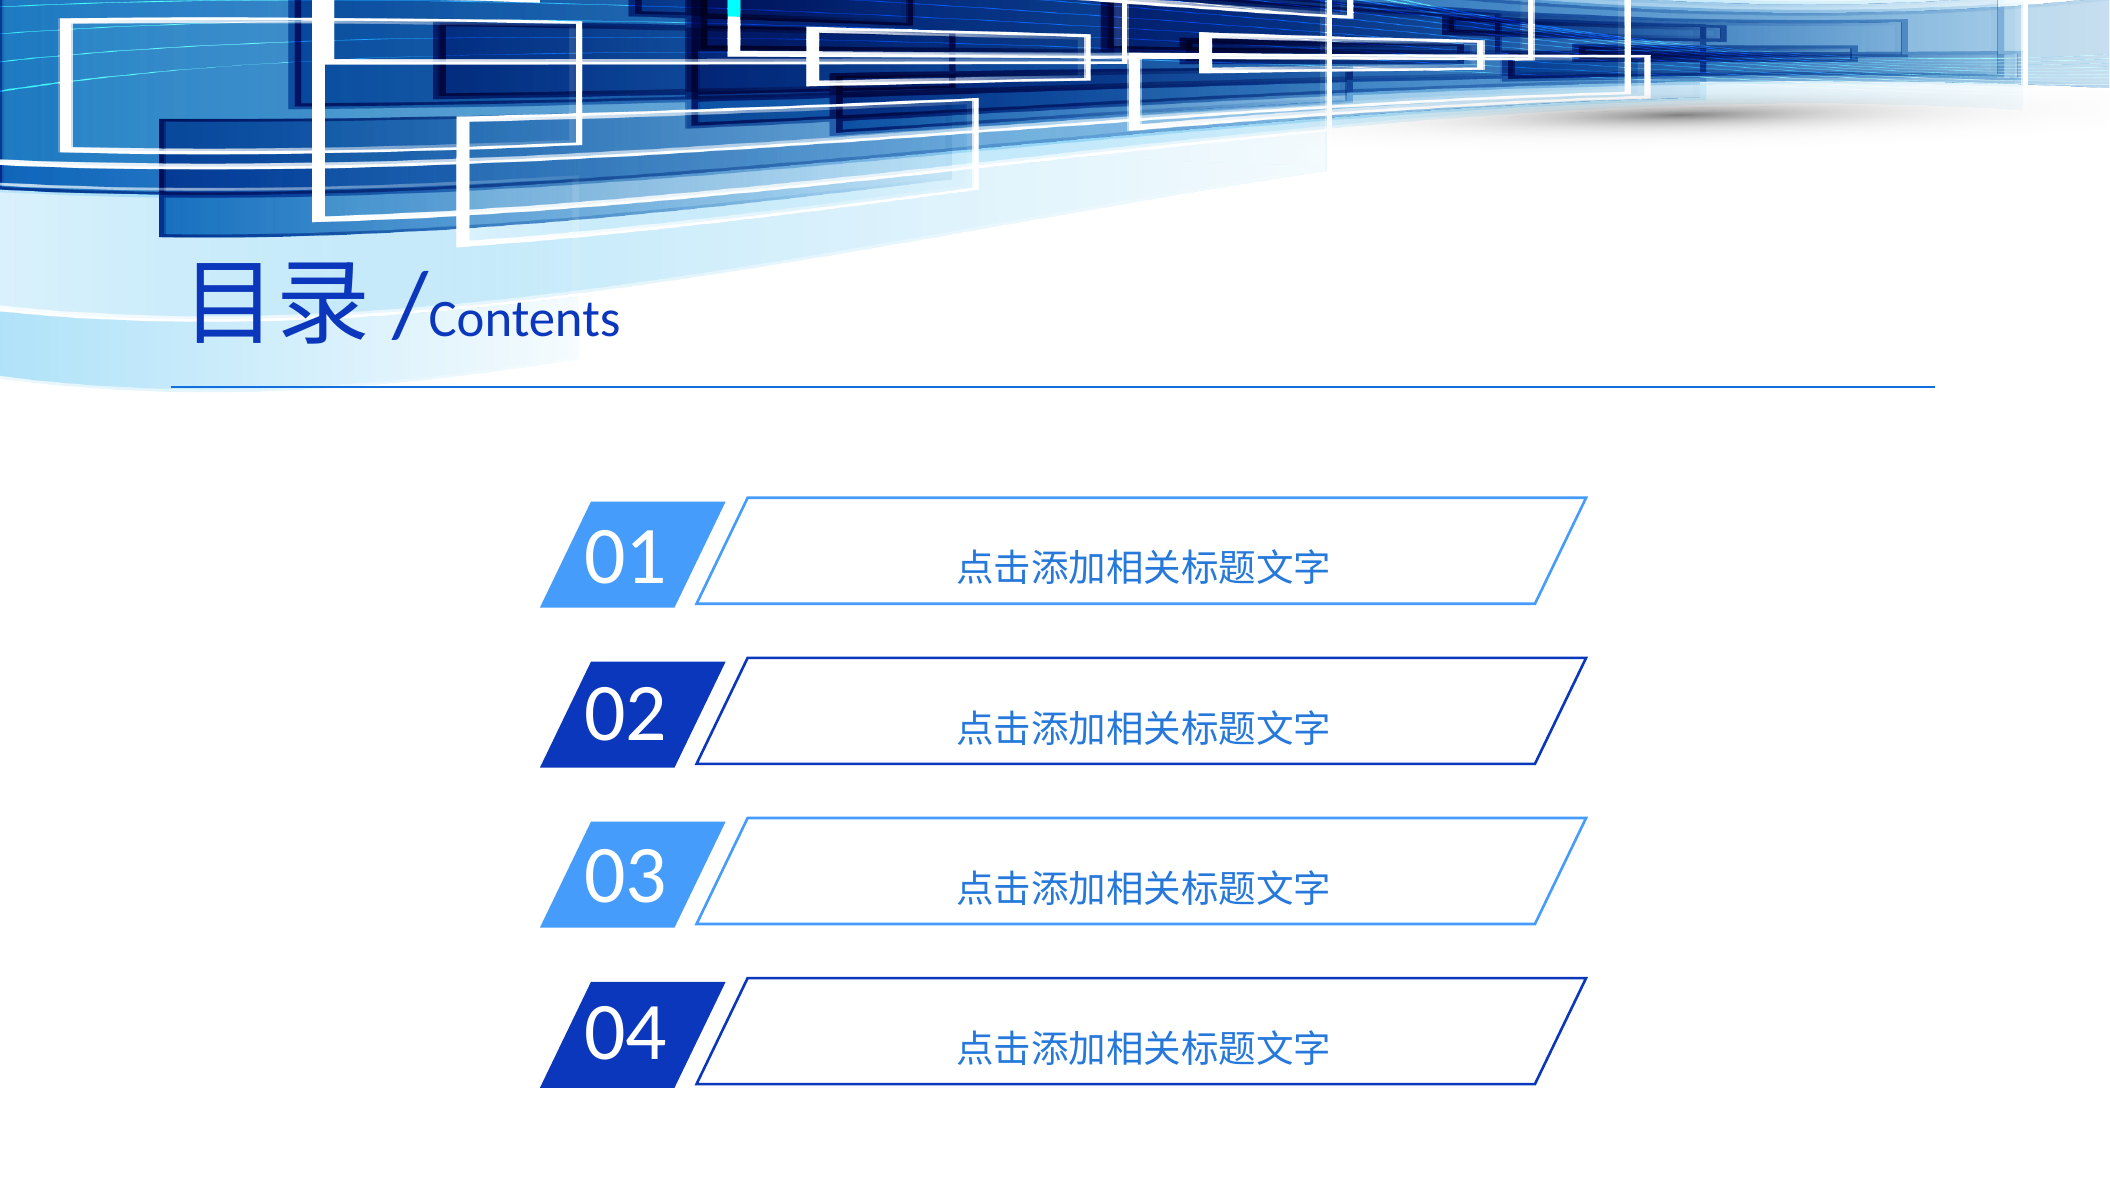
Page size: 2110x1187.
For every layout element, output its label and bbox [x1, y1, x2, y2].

text_box [696, 657, 1587, 764]
text_box [696, 817, 1587, 924]
text_box [696, 497, 1587, 604]
text_box [539, 494, 747, 610]
text_box [539, 813, 747, 928]
text_box [539, 970, 747, 1088]
picture [0, 0, 2110, 487]
text_box [539, 651, 747, 768]
text_box [696, 978, 1587, 1085]
